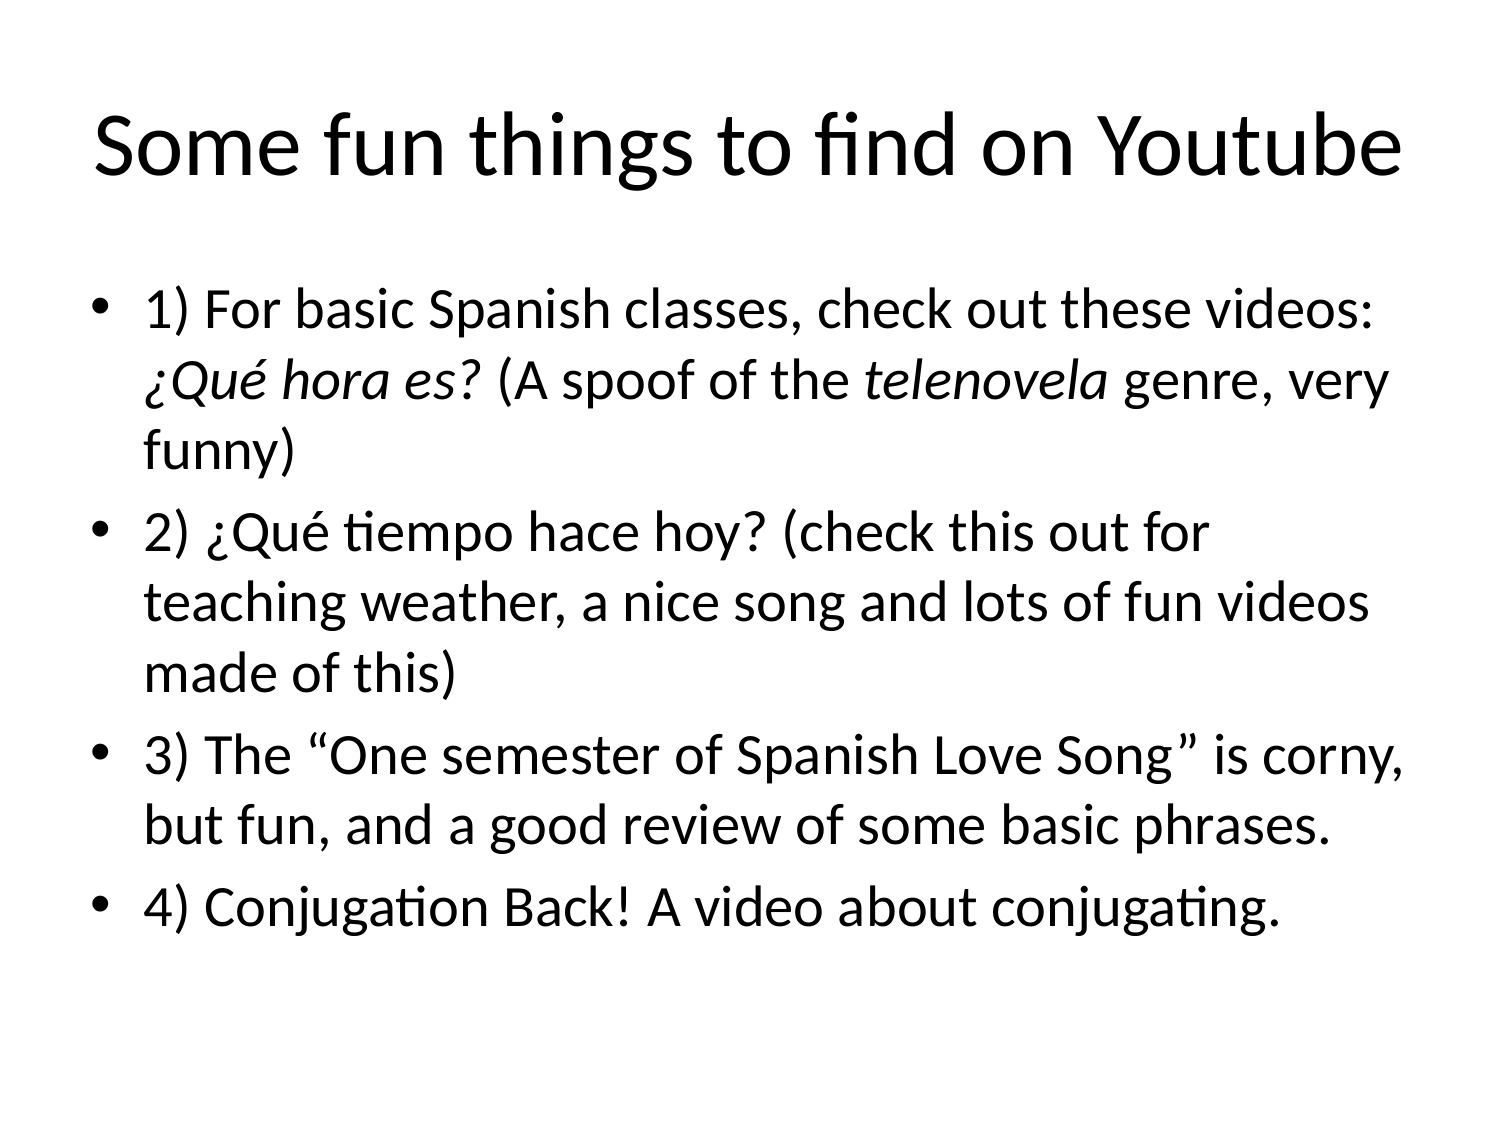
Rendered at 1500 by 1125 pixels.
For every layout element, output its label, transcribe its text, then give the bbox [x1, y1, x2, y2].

list 1) For basic Spanish classes, check out these videos: ¿Qué hora es? (A spoof of the telenovela genre, very funny) 2) ¿Qué tiempo hace hoy? (check this out for teaching weather, a nice song and lots of fun videos made of this) 3) The “One semester of Spanish Love Song” is corny, but fun, and a good review of some basic phrases. 4) Conjugation Back! A video about conjugating. [75, 262, 1425, 1005]
title Some fun things to find on Youtube [75, 45, 1425, 233]
